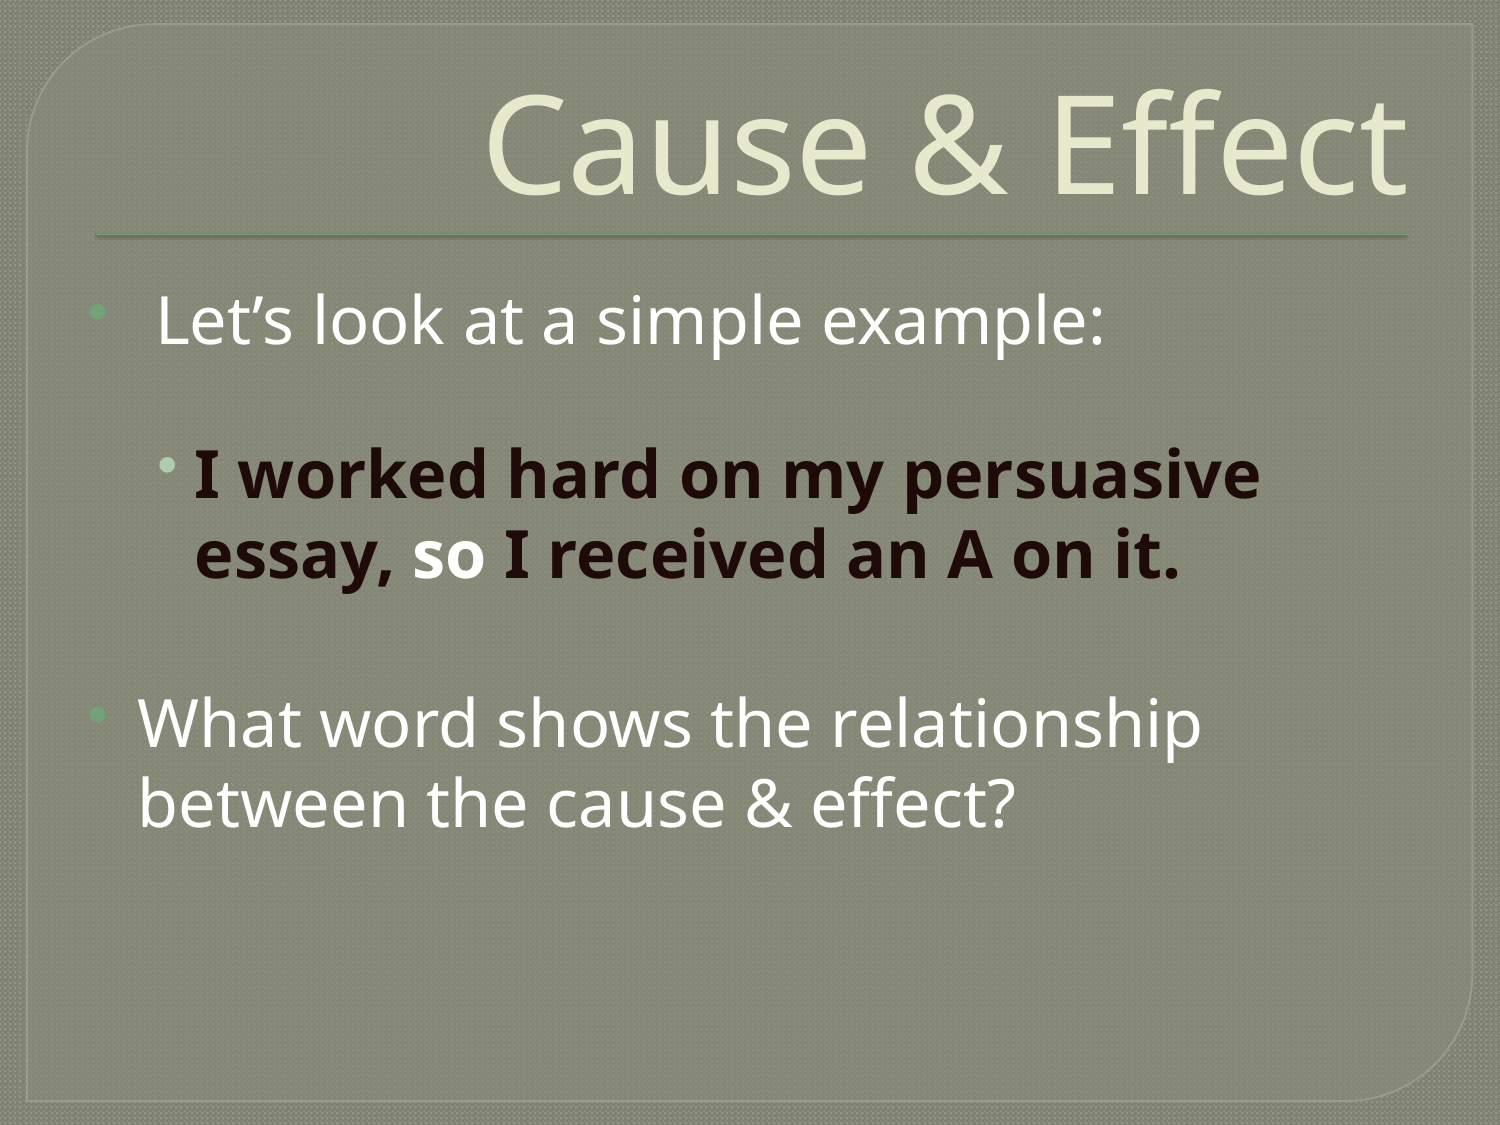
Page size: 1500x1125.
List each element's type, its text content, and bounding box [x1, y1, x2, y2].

list Let’s look at a simple example: I worked hard on my persuasive essay, so I received an A on it. What word shows the relationship between the cause & effect? [75, 270, 1425, 1013]
title Cause & Effect [75, 41, 1425, 230]
